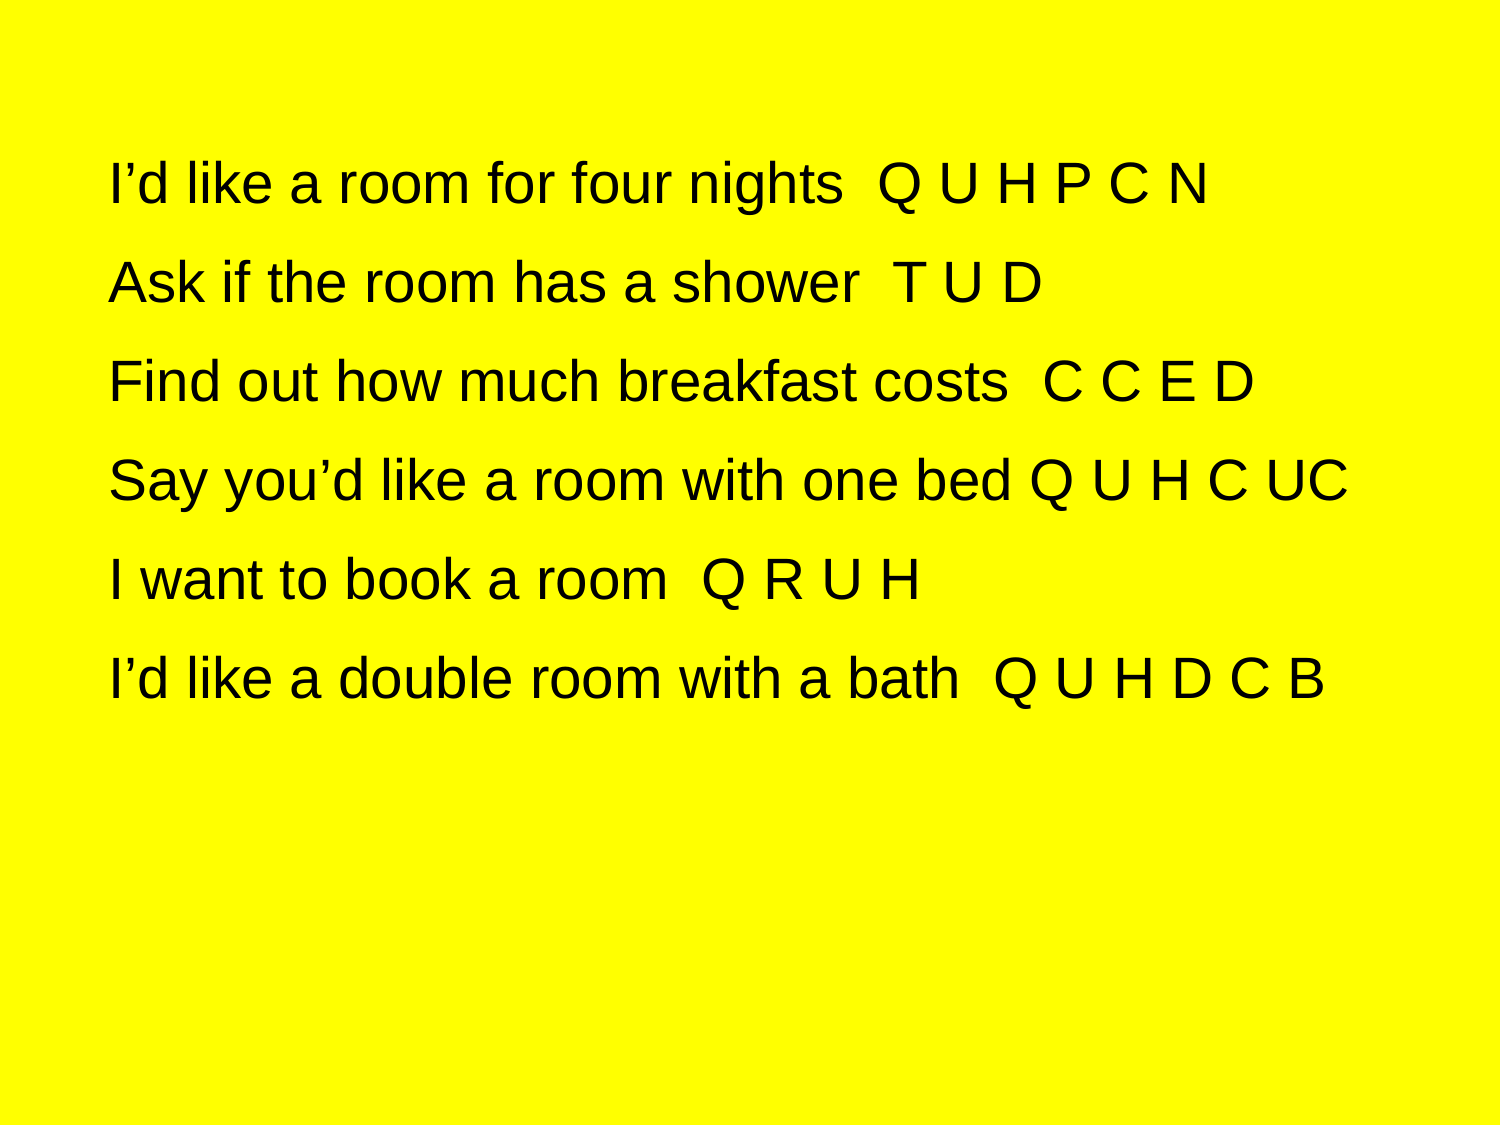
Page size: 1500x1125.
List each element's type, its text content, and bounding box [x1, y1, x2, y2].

text_box I’d like a room for four nights Q U H P C N Ask if the room has a shower T U D Find out how much breakfast costs C C E D Say you’d like a room with one bed Q U H C UC I want to book a room Q R U H I’d like a double room with a bath Q U H D C B [93, 137, 1388, 718]
